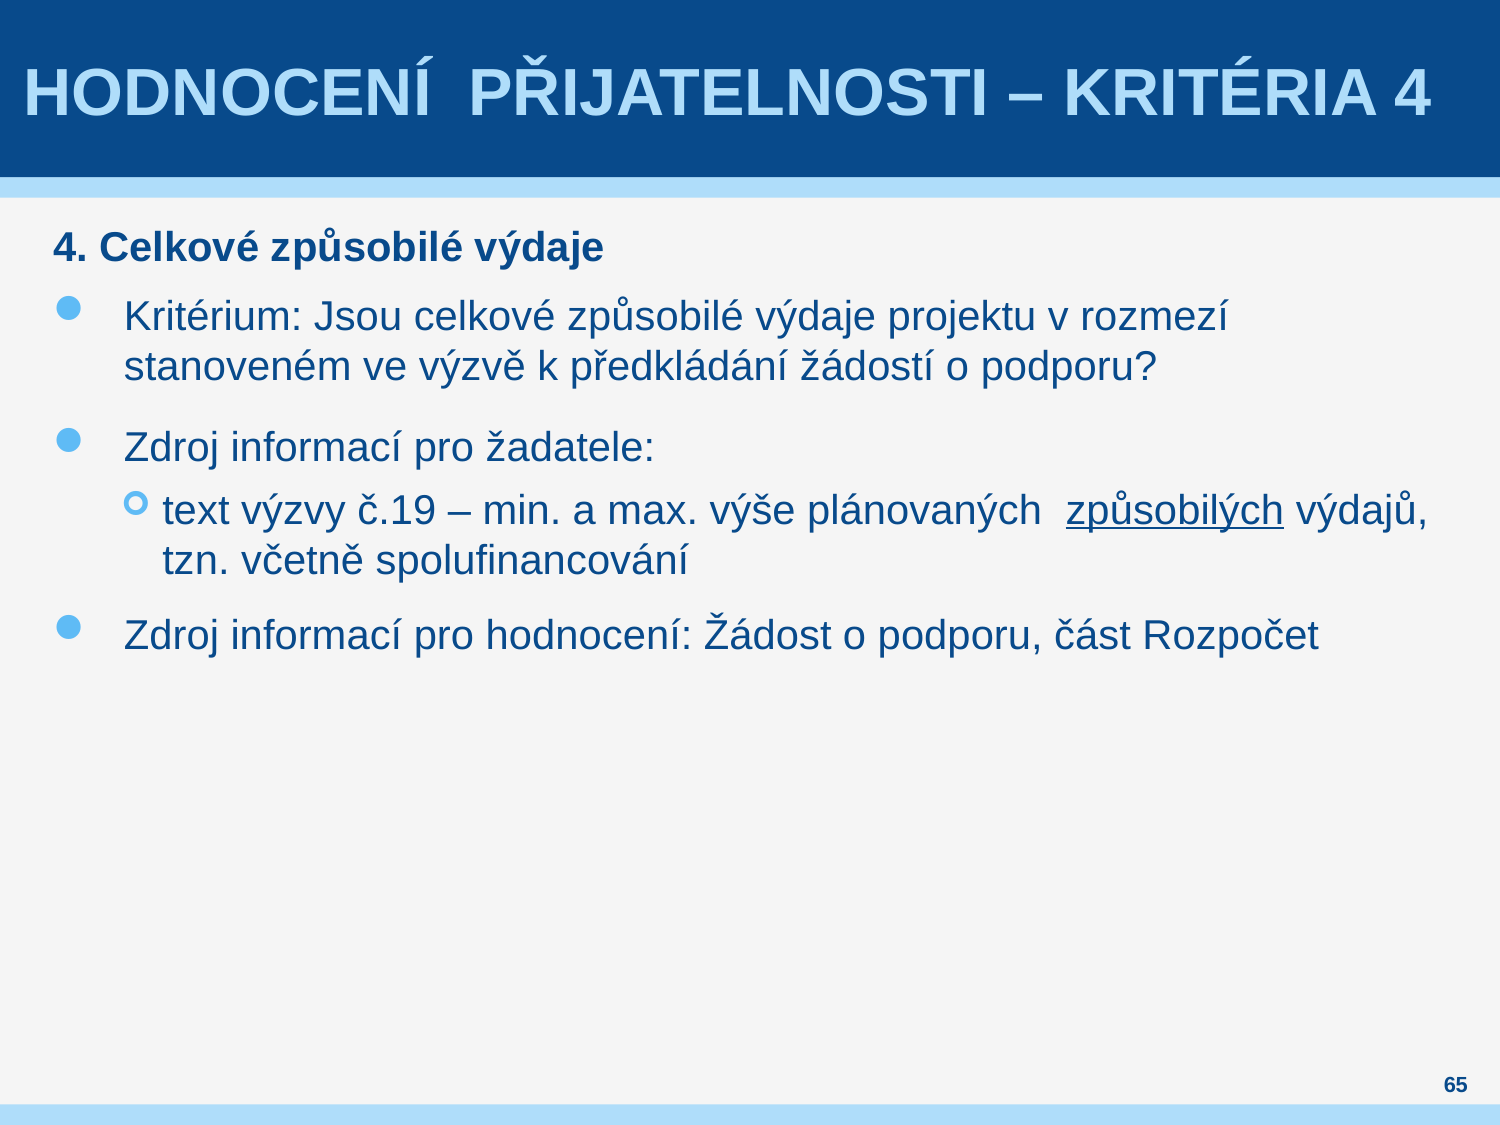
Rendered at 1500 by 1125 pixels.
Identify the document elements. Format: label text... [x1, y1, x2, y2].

list 4. Celkové způsobilé výdaje Kritérium: Jsou celkové způsobilé výdaje projektu v rozmezí stanoveném ve výzvě k předkládání žádostí o podporu? Zdroj informací pro žadatele: text výzvy č.19 – min. a max. výše plánovaných způsobilých výdajů, tzn. včetně spolufinancování Zdroj informací pro hodnocení: Žádost o podporu, část Rozpočet [53, 219, 1459, 1071]
title hodnocení přijatelnosti – kritéria 4 [17, 0, 1483, 178]
slide_number 65 [1417, 1068, 1495, 1099]
